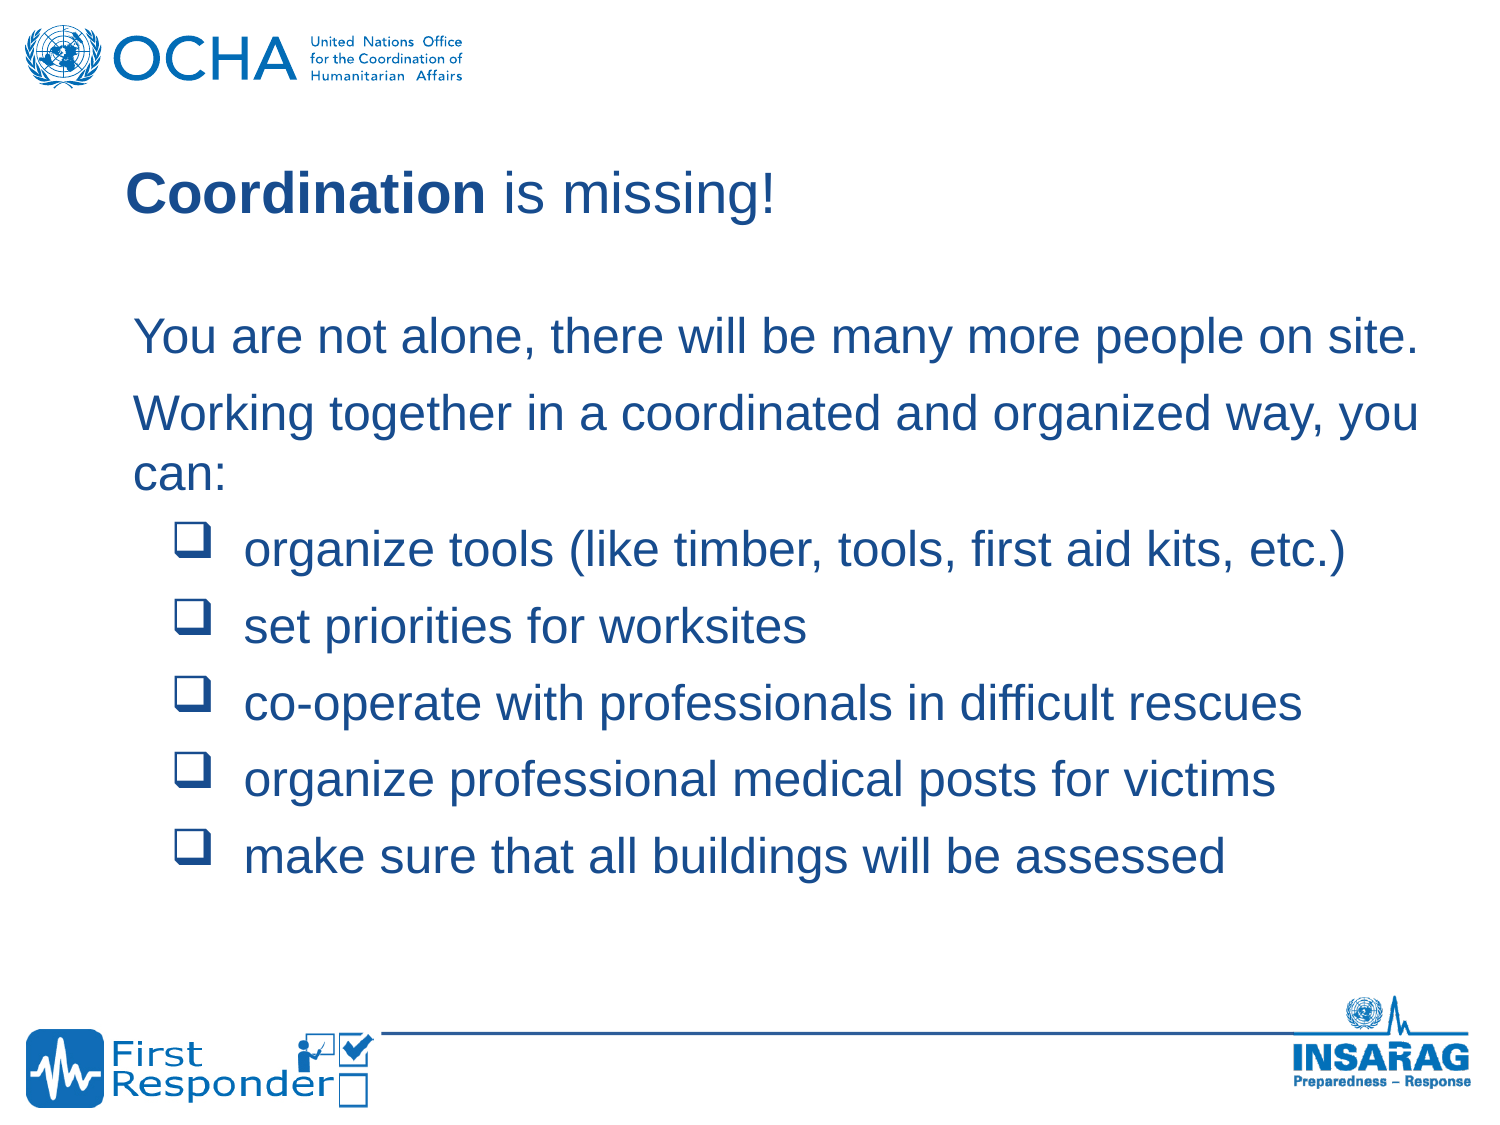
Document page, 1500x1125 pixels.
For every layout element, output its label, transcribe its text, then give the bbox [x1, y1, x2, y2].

text_box Coordination is missing! [104, 147, 792, 233]
picture [24, 1024, 375, 1113]
list You are not alone, there will be many more people on site. Working together in a coordinated and organized way, you can: organize tools (like timber, tools, first aid kits, etc.) set priorities for worksites co-operate with professionals in difficult rescues organize professional medical posts for victims make sure that all buildings will be assessed [118, 295, 1450, 733]
picture [1287, 995, 1471, 1094]
